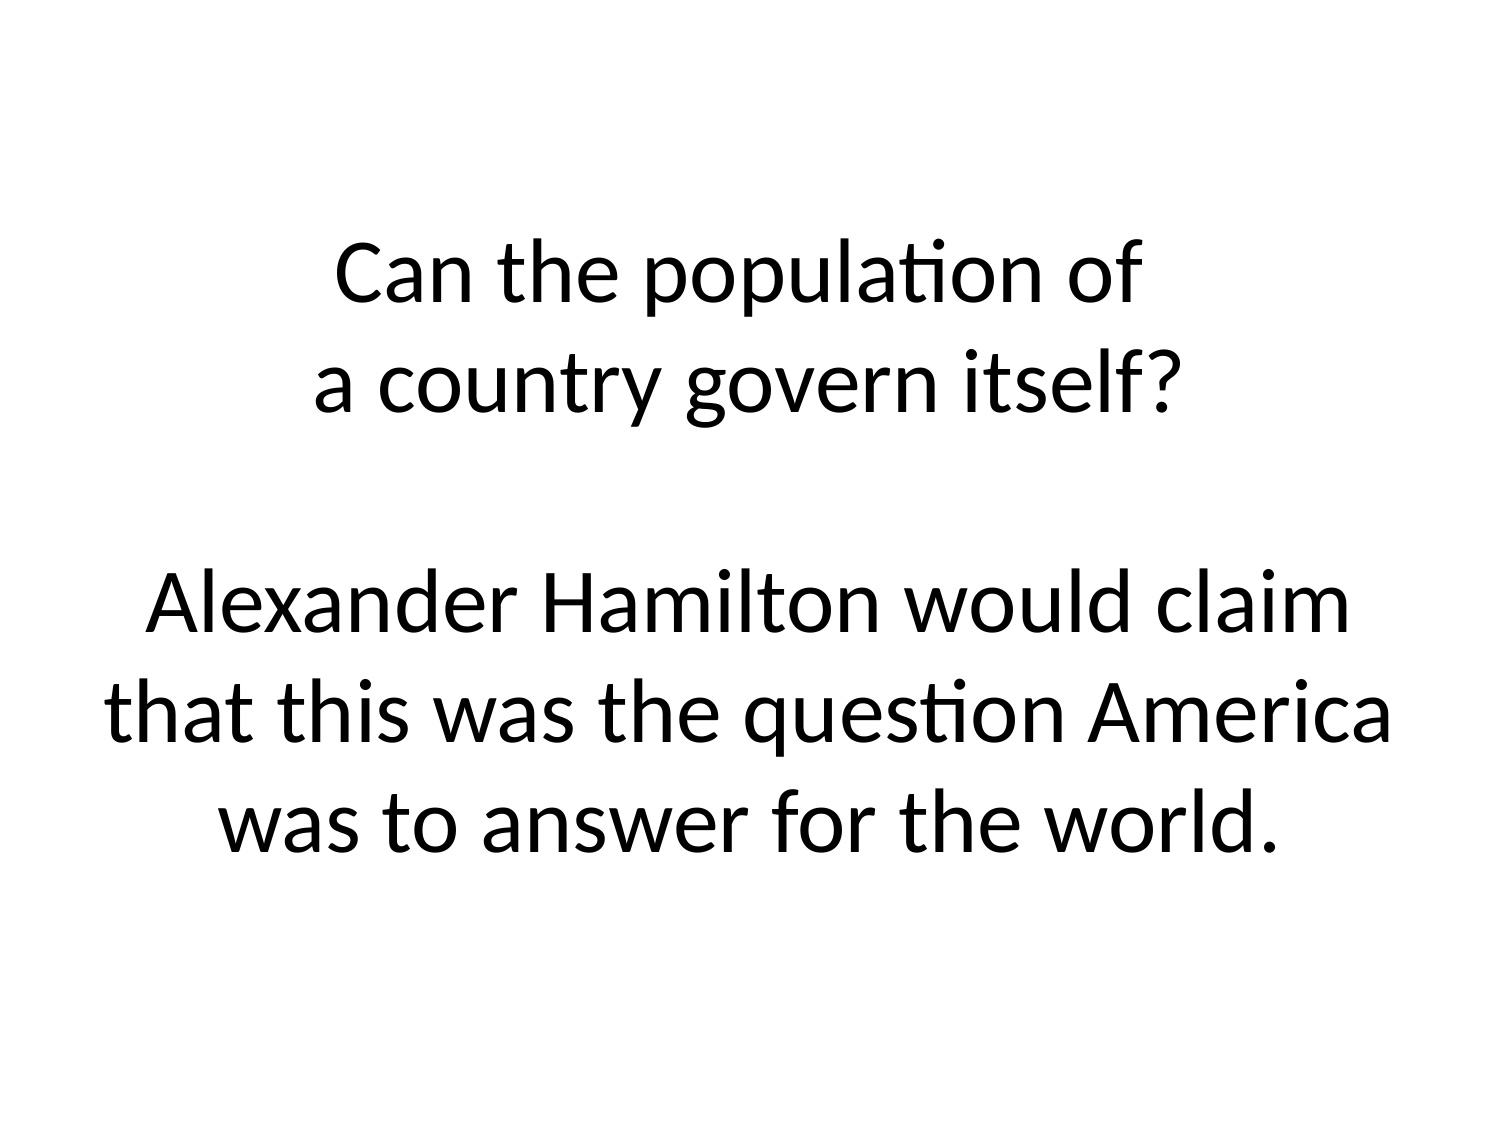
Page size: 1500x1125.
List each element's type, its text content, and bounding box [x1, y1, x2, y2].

title Can the population of a country govern itself? Alexander Hamilton would claim that this was the question America was to answer for the world. [74, 44, 1426, 1038]
